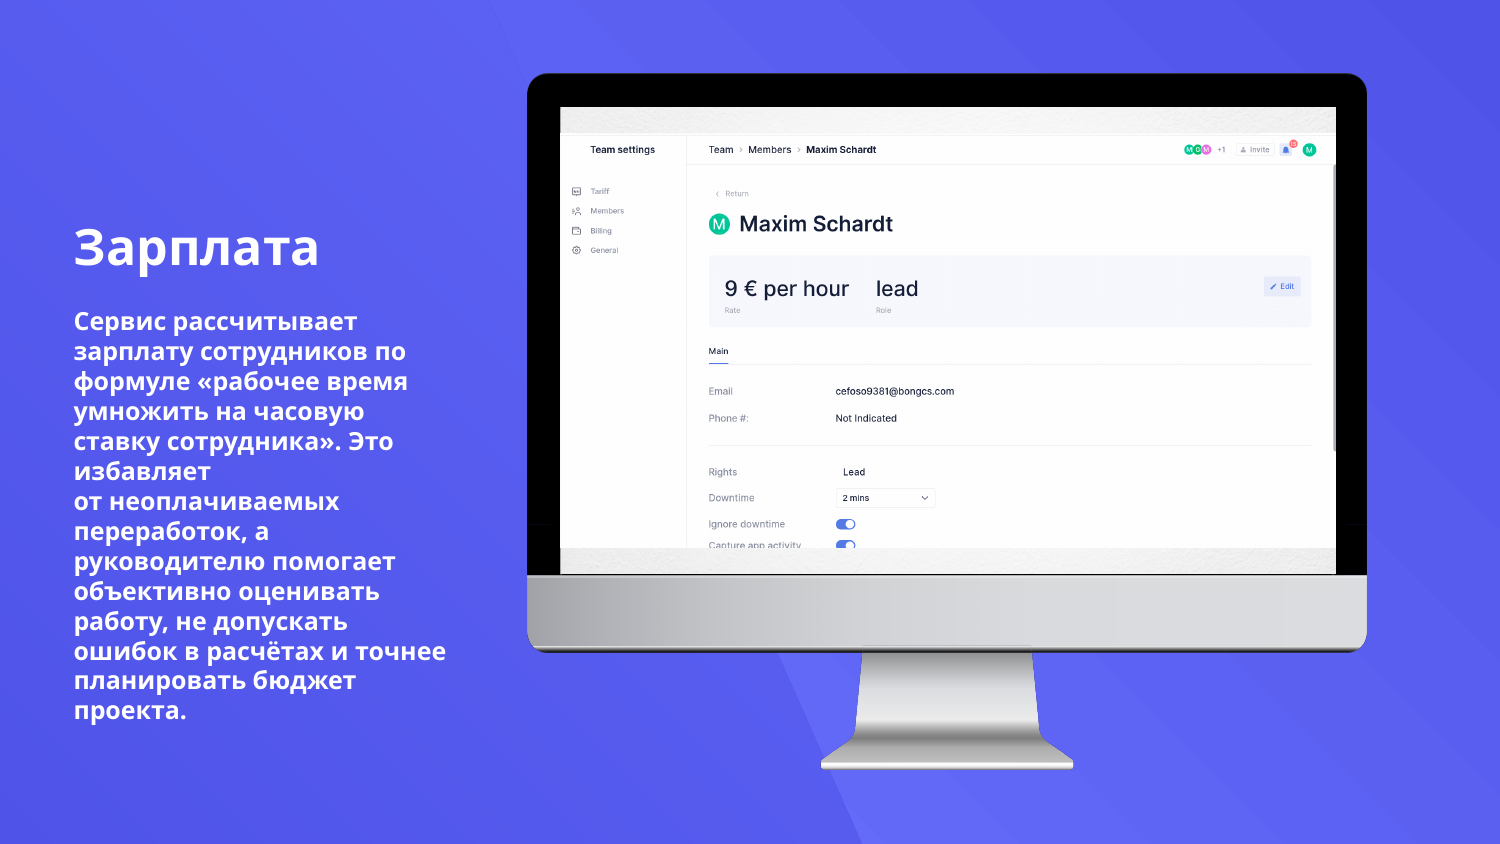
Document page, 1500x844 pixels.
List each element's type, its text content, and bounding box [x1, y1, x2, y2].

picture [560, 107, 1337, 575]
text_box Зарплата [62, 209, 466, 278]
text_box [527, 73, 1367, 770]
text_box Сервис рассчитывает зарплату сотрудников по формуле «рабочее время умножить на часовую ставку сотрудника». Это избавляет от неоплачиваемых переработок, а руководителю помогает объективно оценивать работу, не допускать ошибок в расчётах и точнее планировать бюджет проекта. [62, 300, 466, 516]
